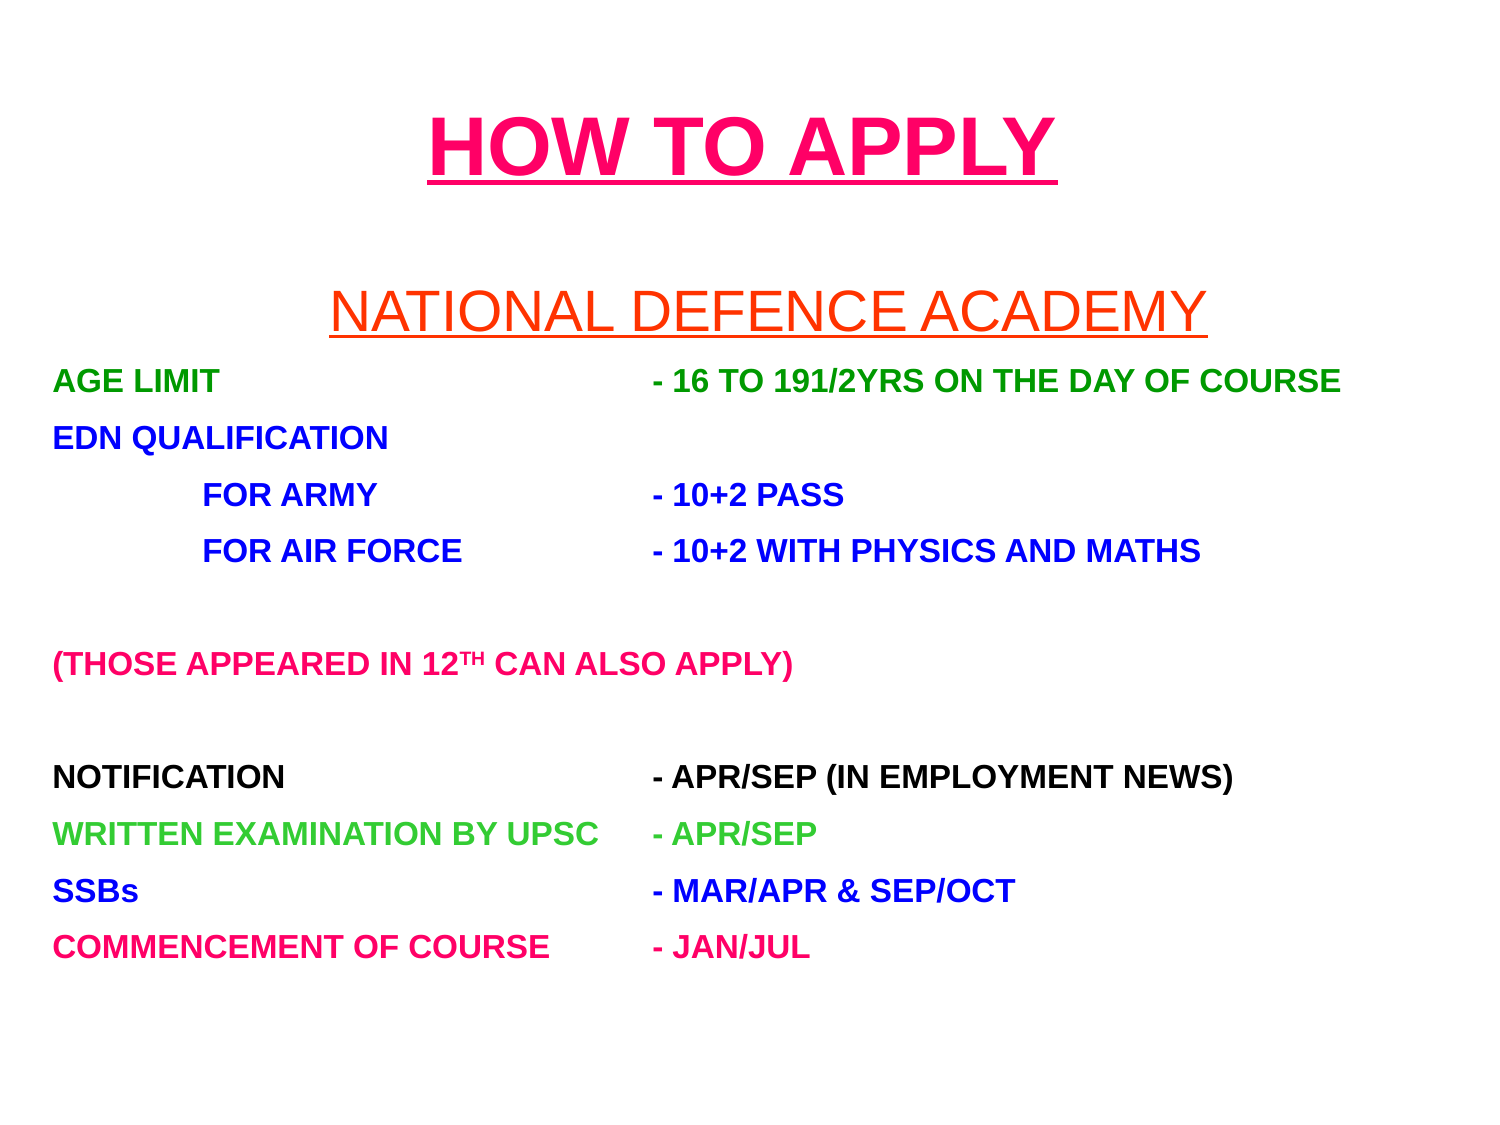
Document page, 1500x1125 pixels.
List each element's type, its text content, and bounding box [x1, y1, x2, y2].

text_box HOW TO APPLY [24, 84, 1460, 200]
text_box NATIONAL DEFENCE ACADEMY AGE LIMIT - 16 TO 191/2YRS ON THE DAY OF COURSE EDN QUALIFICATION FOR ARMY - 10+2 PASS FOR AIR FORCE - 10+2 WITH PHYSICS AND MATHS (THOSE APPEARED IN 12TH CAN ALSO APPLY) NOTIFICATION - APR/SEP (IN EMPLOYMENT NEWS) WRITTEN EXAMINATION BY UPSC - APR/SEP SSBs - MAR/APR & SEP/OCT COMMENCEMENT OF COURSE - JAN/JUL [37, 265, 1500, 973]
